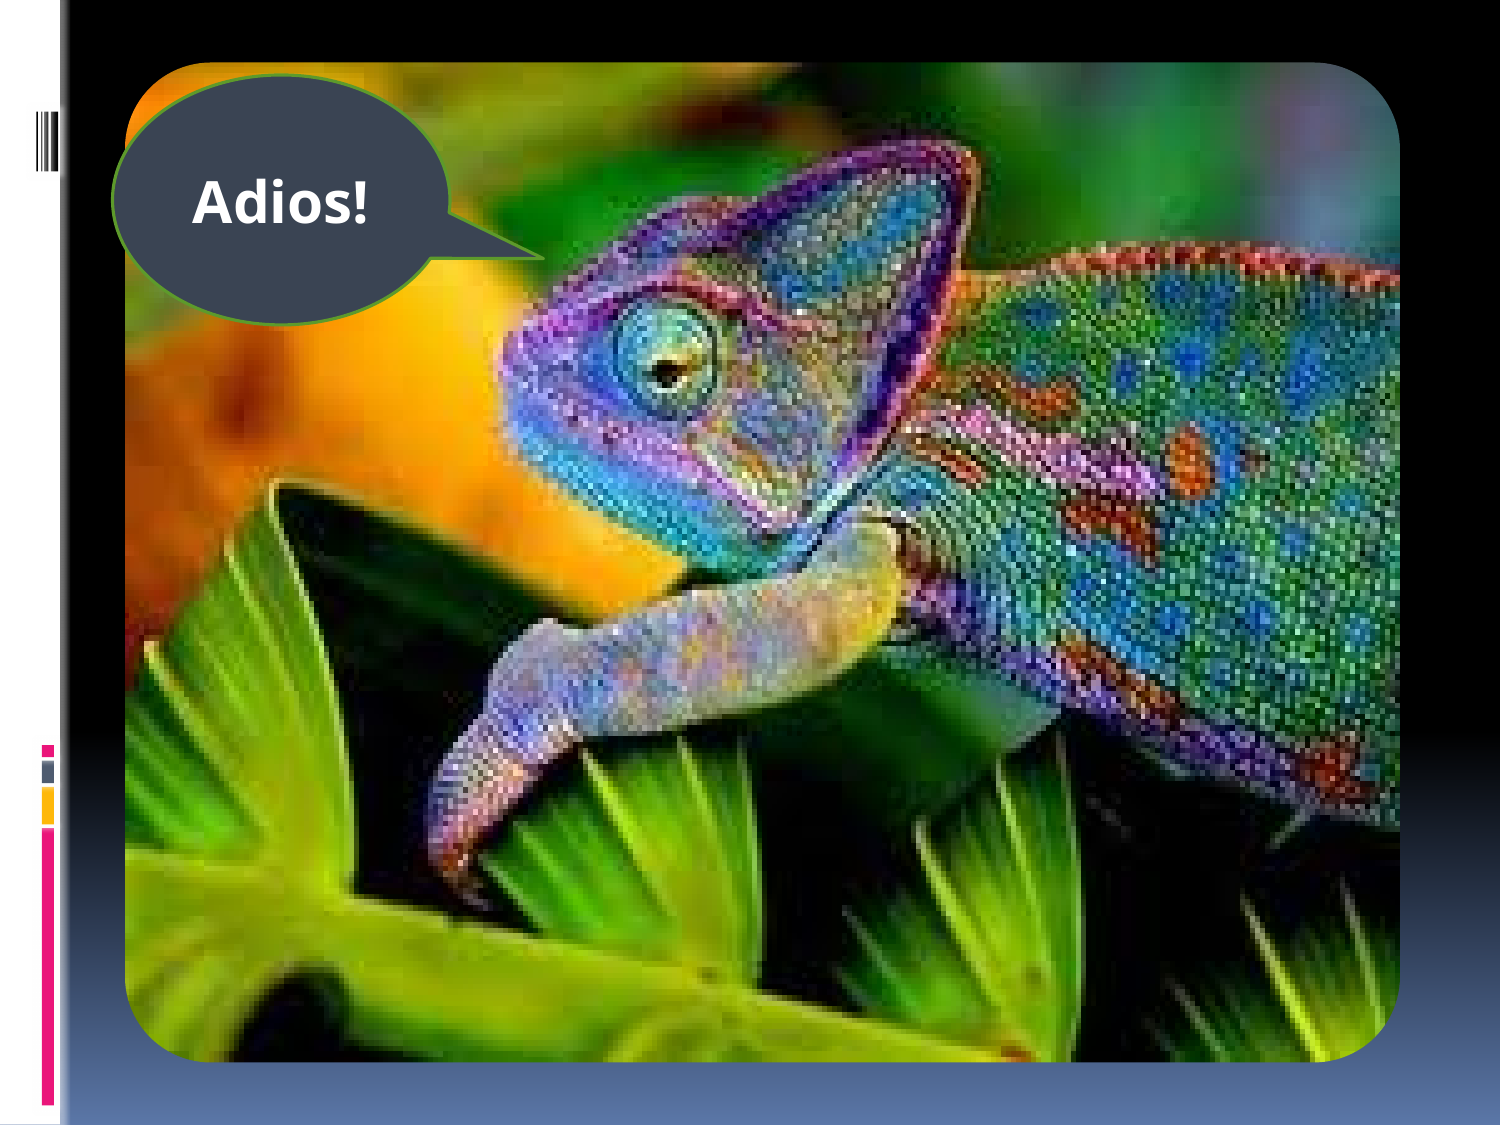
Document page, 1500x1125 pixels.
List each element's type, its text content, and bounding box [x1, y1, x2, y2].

text_box Adios! [110, 172, 115, 228]
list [124, 62, 1401, 1063]
